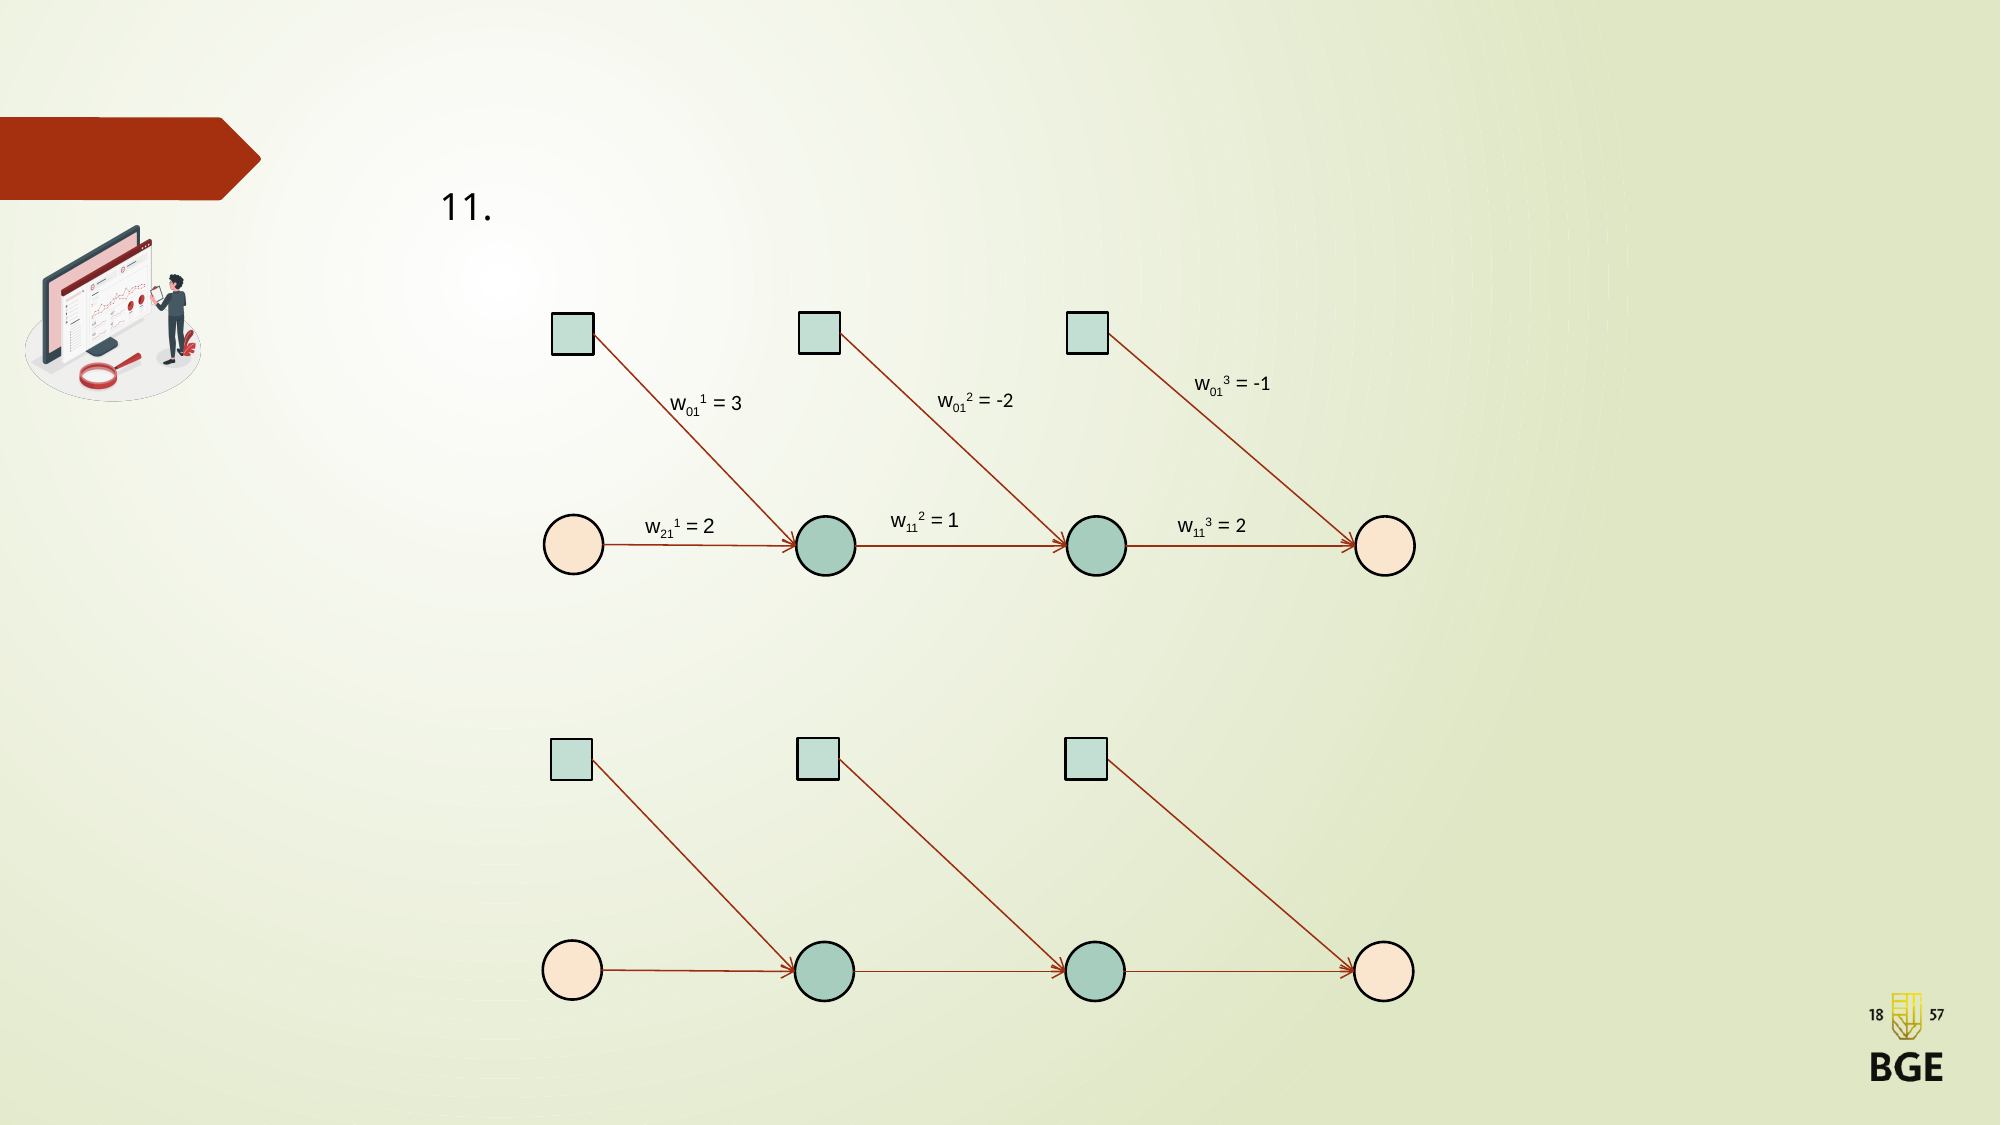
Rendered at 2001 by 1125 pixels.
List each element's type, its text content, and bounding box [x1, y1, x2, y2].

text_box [542, 737, 1414, 1002]
picture [17, 217, 208, 408]
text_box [543, 312, 1415, 576]
text_box 11. [424, 175, 508, 236]
picture [1853, 984, 1958, 1090]
